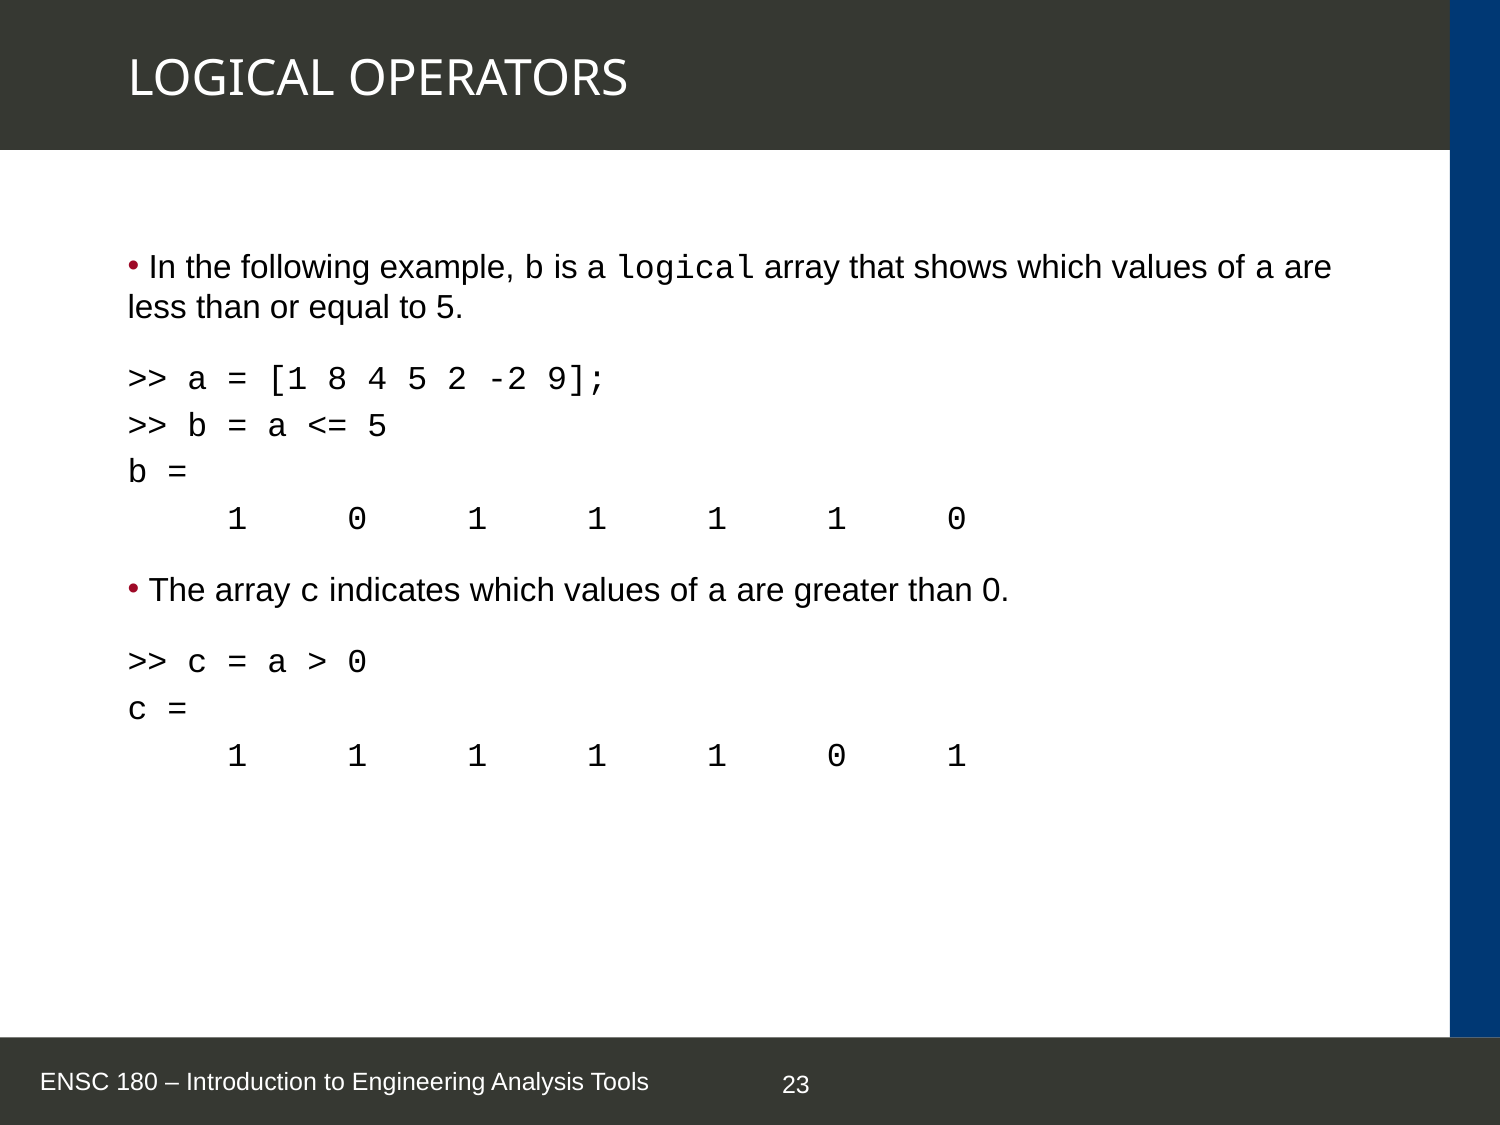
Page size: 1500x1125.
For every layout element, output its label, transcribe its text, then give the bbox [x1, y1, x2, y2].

footer ENSC 180 – Introduction to Engineering Analysis Tools [24, 1057, 740, 1113]
title LOGICAL OPERATORS [112, 37, 1450, 138]
list In the following example, b is a logical array that shows which values of a are less than or equal to 5. >> a = [1 8 4 5 2 -2 9]; >> b = a <= 5 b = 1 0 1 1 1 1 0 The array c indicates which values of a are greater than 0. >> c = a > 0 c = 1 1 1 1 1 0 1 [112, 237, 1388, 1029]
